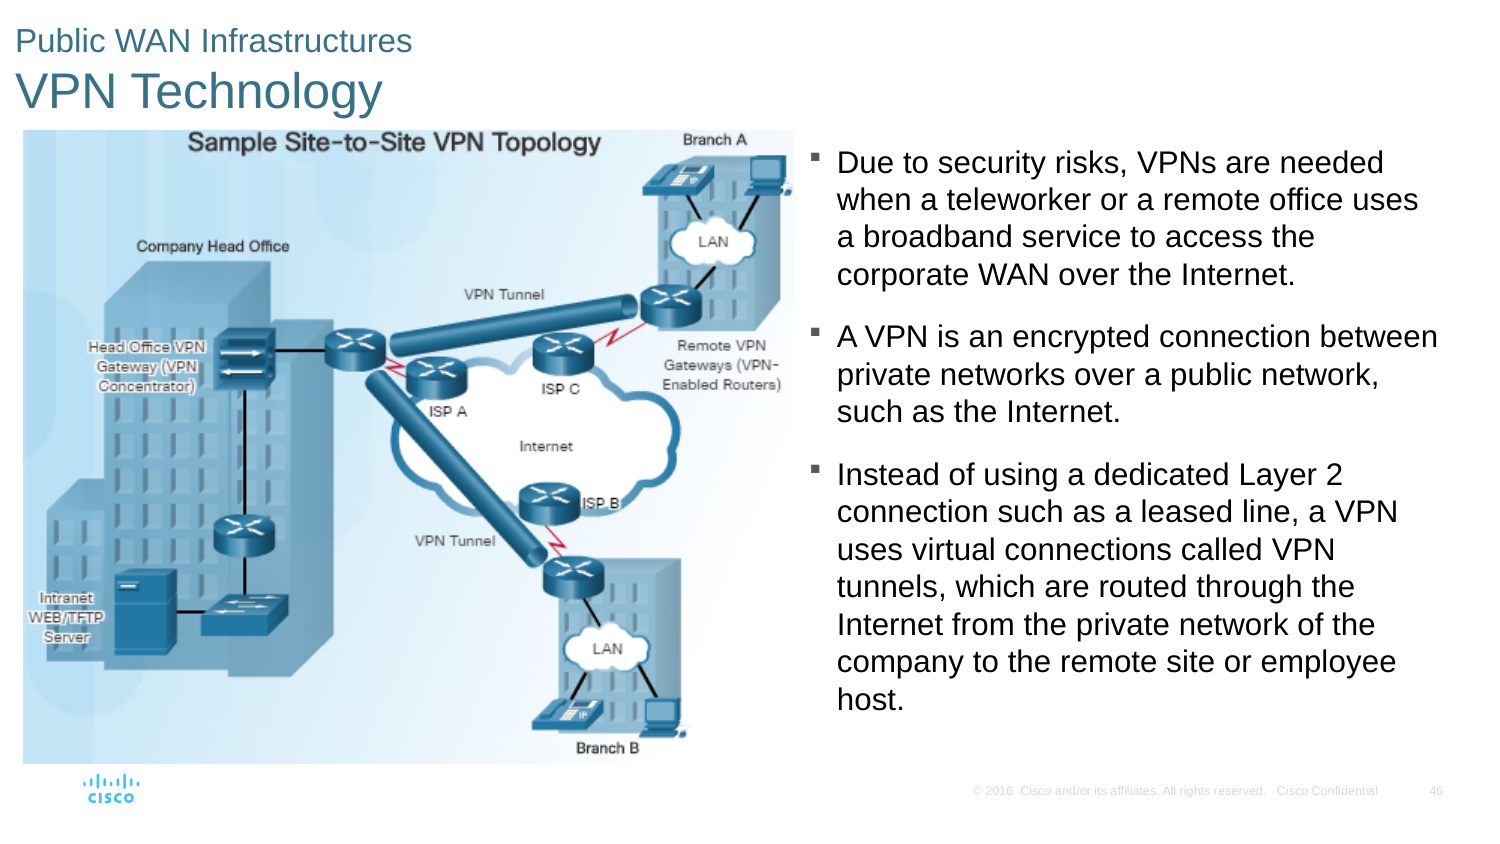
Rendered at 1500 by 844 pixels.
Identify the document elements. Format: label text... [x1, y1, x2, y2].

list Due to security risks, VPNs are needed when a teleworker or a remote office uses a broadband service to access the corporate WAN over the Internet. A VPN is an encrypted connection between private networks over a public network, such as the Internet. Instead of using a dedicated Layer 2 connection such as a leased line, a VPN uses virtual connections called VPN tunnels, which are routed through the Internet from the private network of the company to the remote site or employee host. [793, 134, 1473, 799]
title Public WAN Infrastructures VPN Technology [0, 6, 794, 131]
picture [23, 130, 795, 764]
